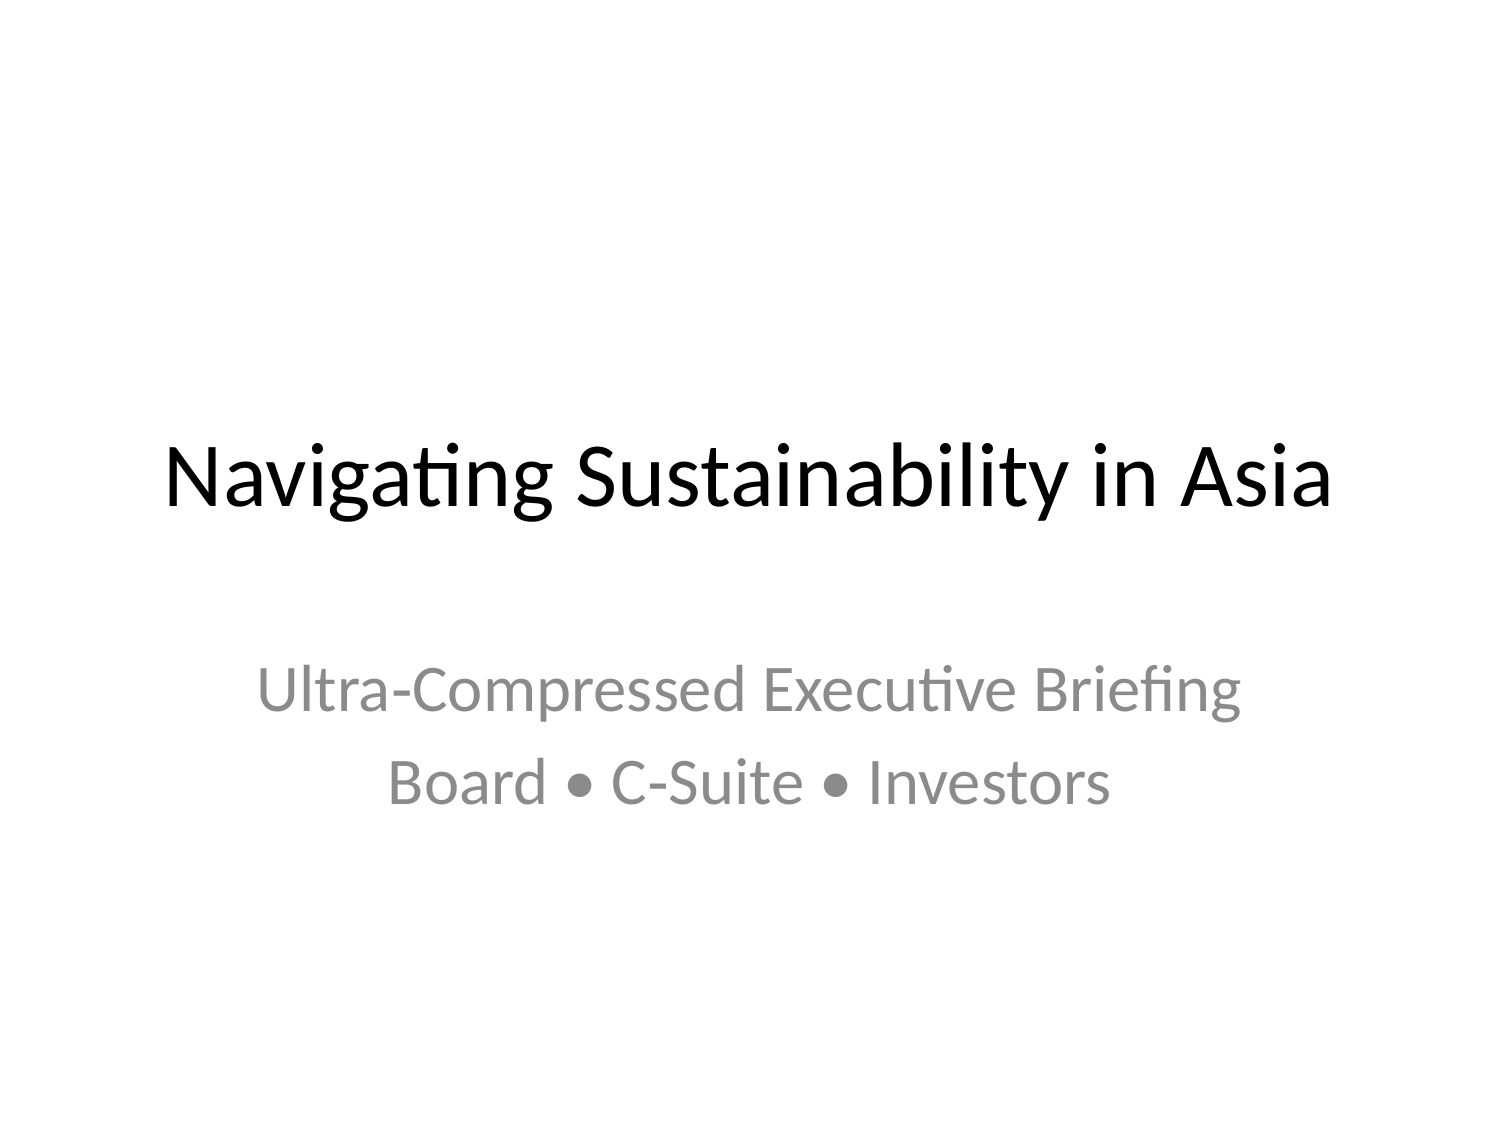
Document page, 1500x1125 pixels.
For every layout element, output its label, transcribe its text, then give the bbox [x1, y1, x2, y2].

subtitle Ultra‑Compressed Executive Briefing Board • C‑Suite • Investors [225, 637, 1275, 925]
title Navigating Sustainability in Asia [112, 349, 1388, 591]
